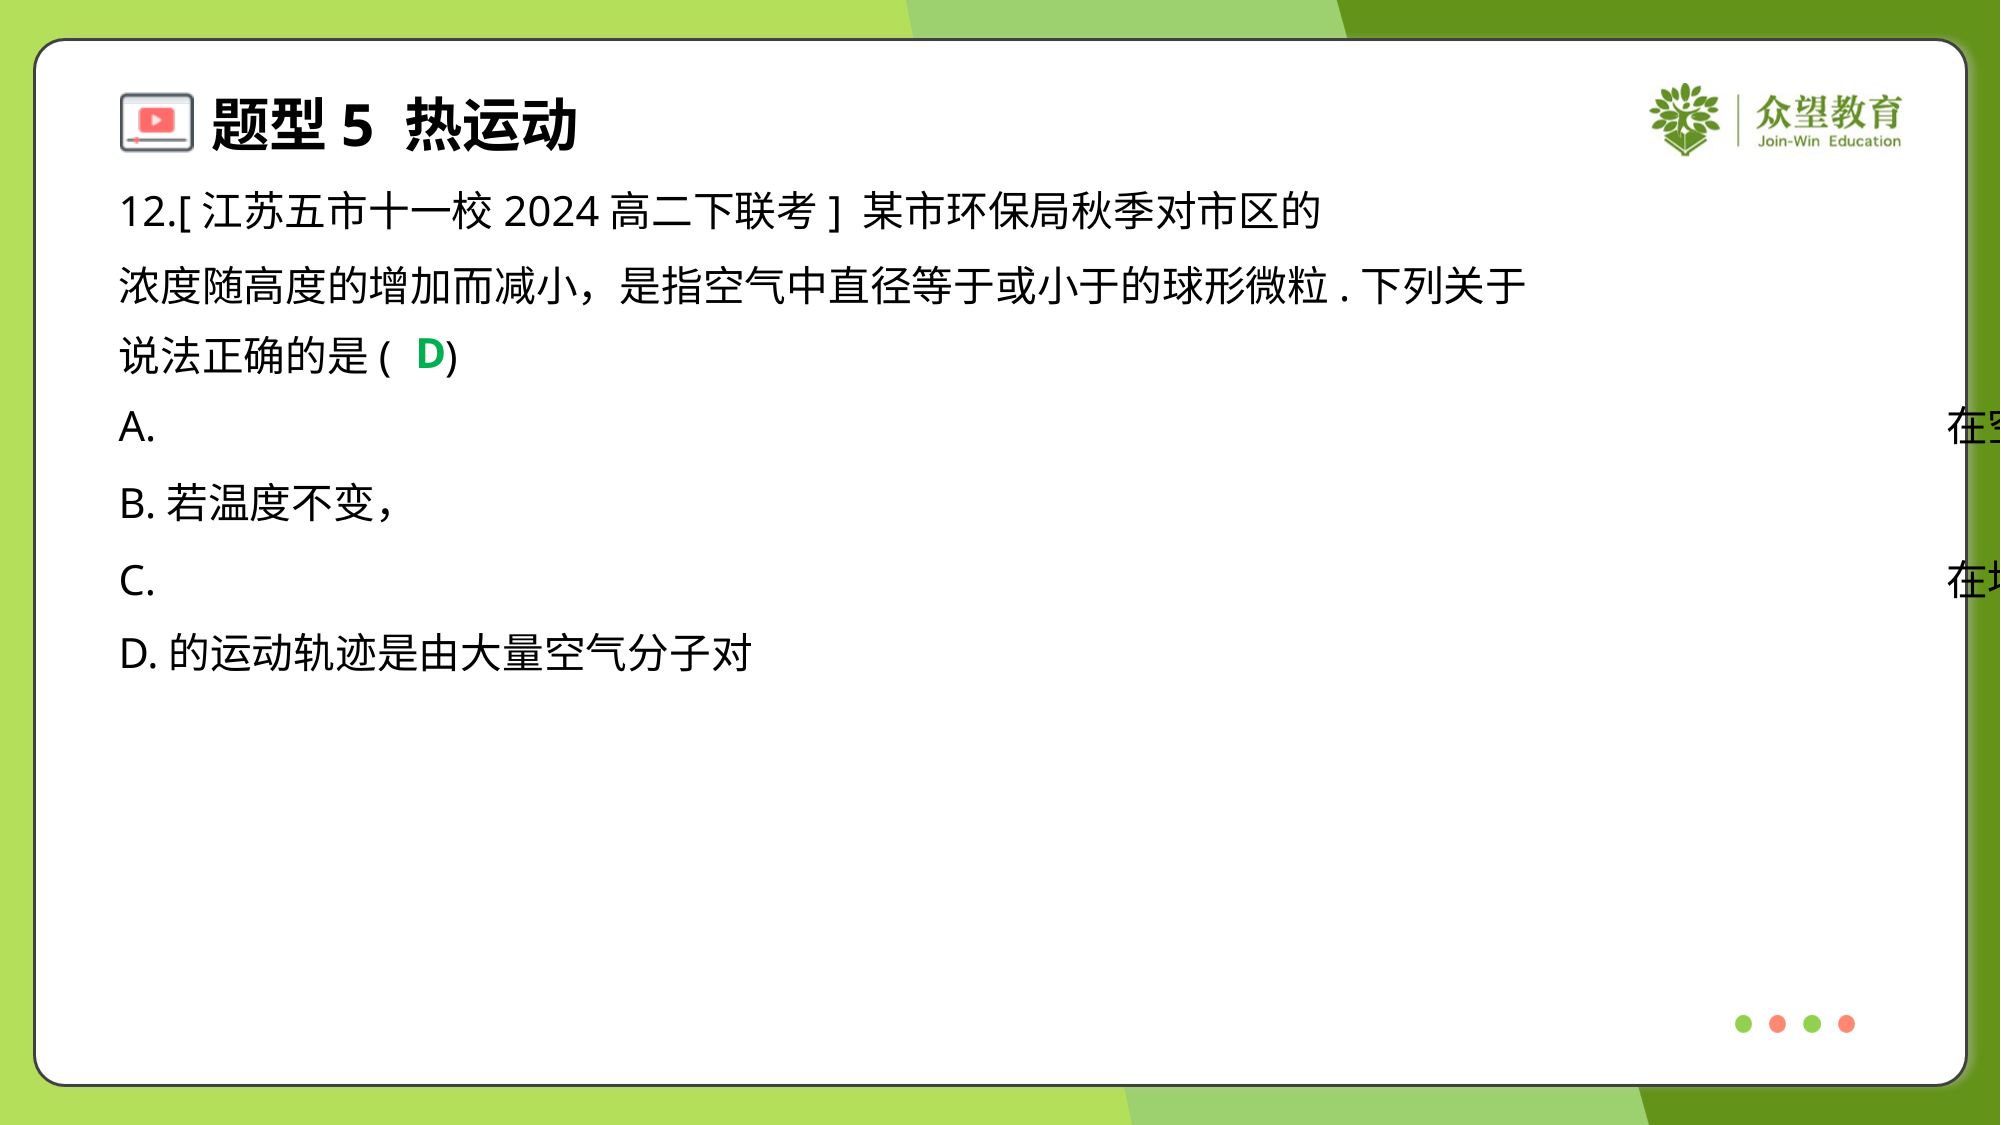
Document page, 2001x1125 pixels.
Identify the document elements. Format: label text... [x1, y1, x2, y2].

text_box D [399, 306, 463, 371]
picture [0, 0, 2000, 1125]
